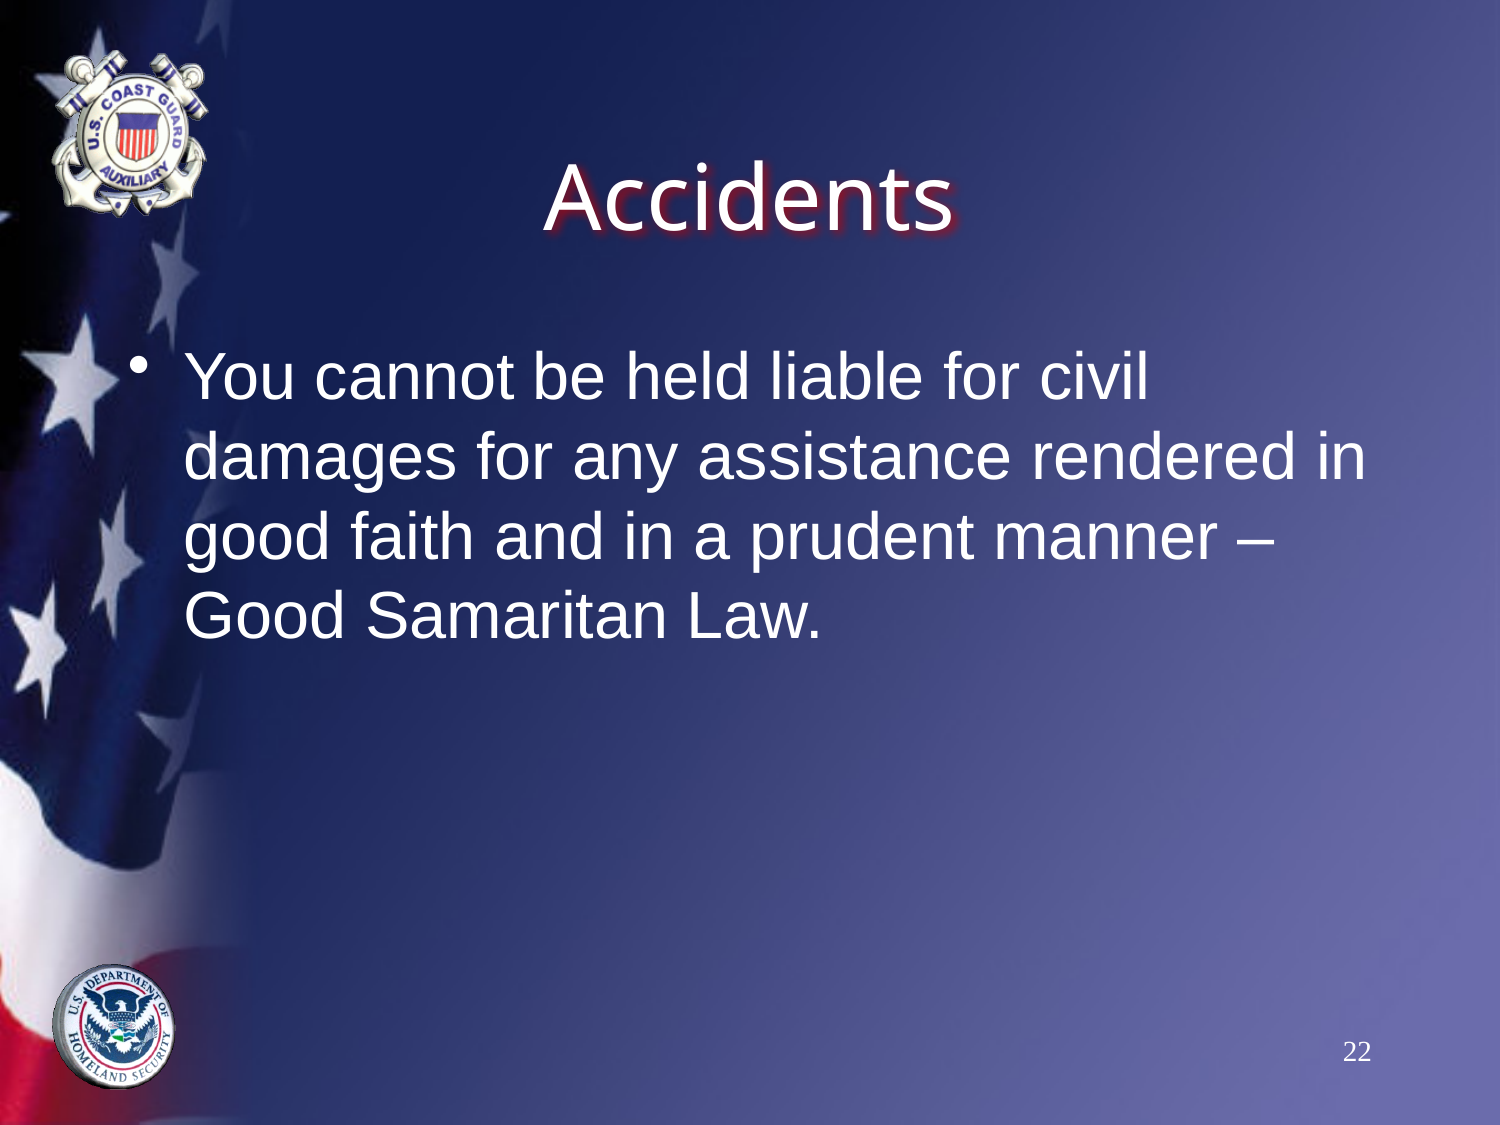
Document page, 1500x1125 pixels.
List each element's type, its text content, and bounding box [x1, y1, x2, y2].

slide_number 22 [1074, 1025, 1388, 1100]
picture [0, 0, 1500, 1125]
list You cannot be held liable for civil damages for any assistance rendered in good faith and in a prudent manner – Good Samaritan Law. [112, 324, 1388, 1000]
title Accidents [112, 99, 1388, 288]
